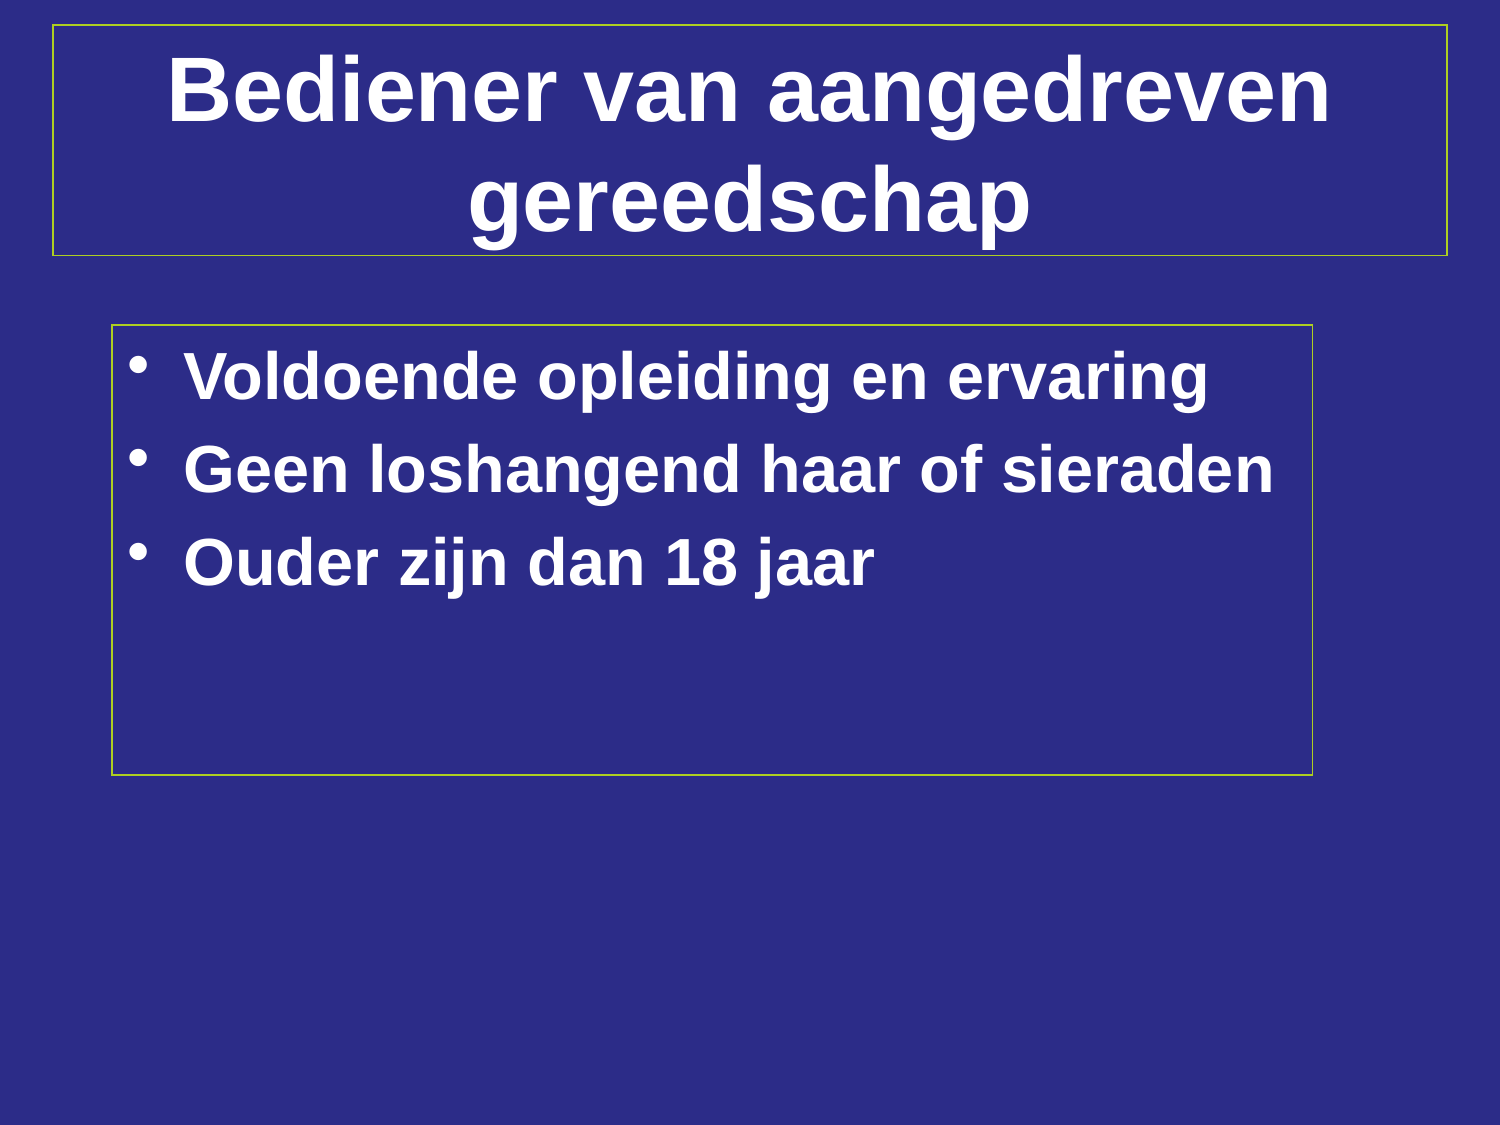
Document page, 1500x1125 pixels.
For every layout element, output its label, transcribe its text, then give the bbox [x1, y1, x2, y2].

list Voldoende opleiding en ervaring Geen loshangend haar of sieraden Ouder zijn dan 18 jaar [111, 324, 1313, 776]
title Bediener van aangedreven gereedschap [52, 24, 1448, 256]
